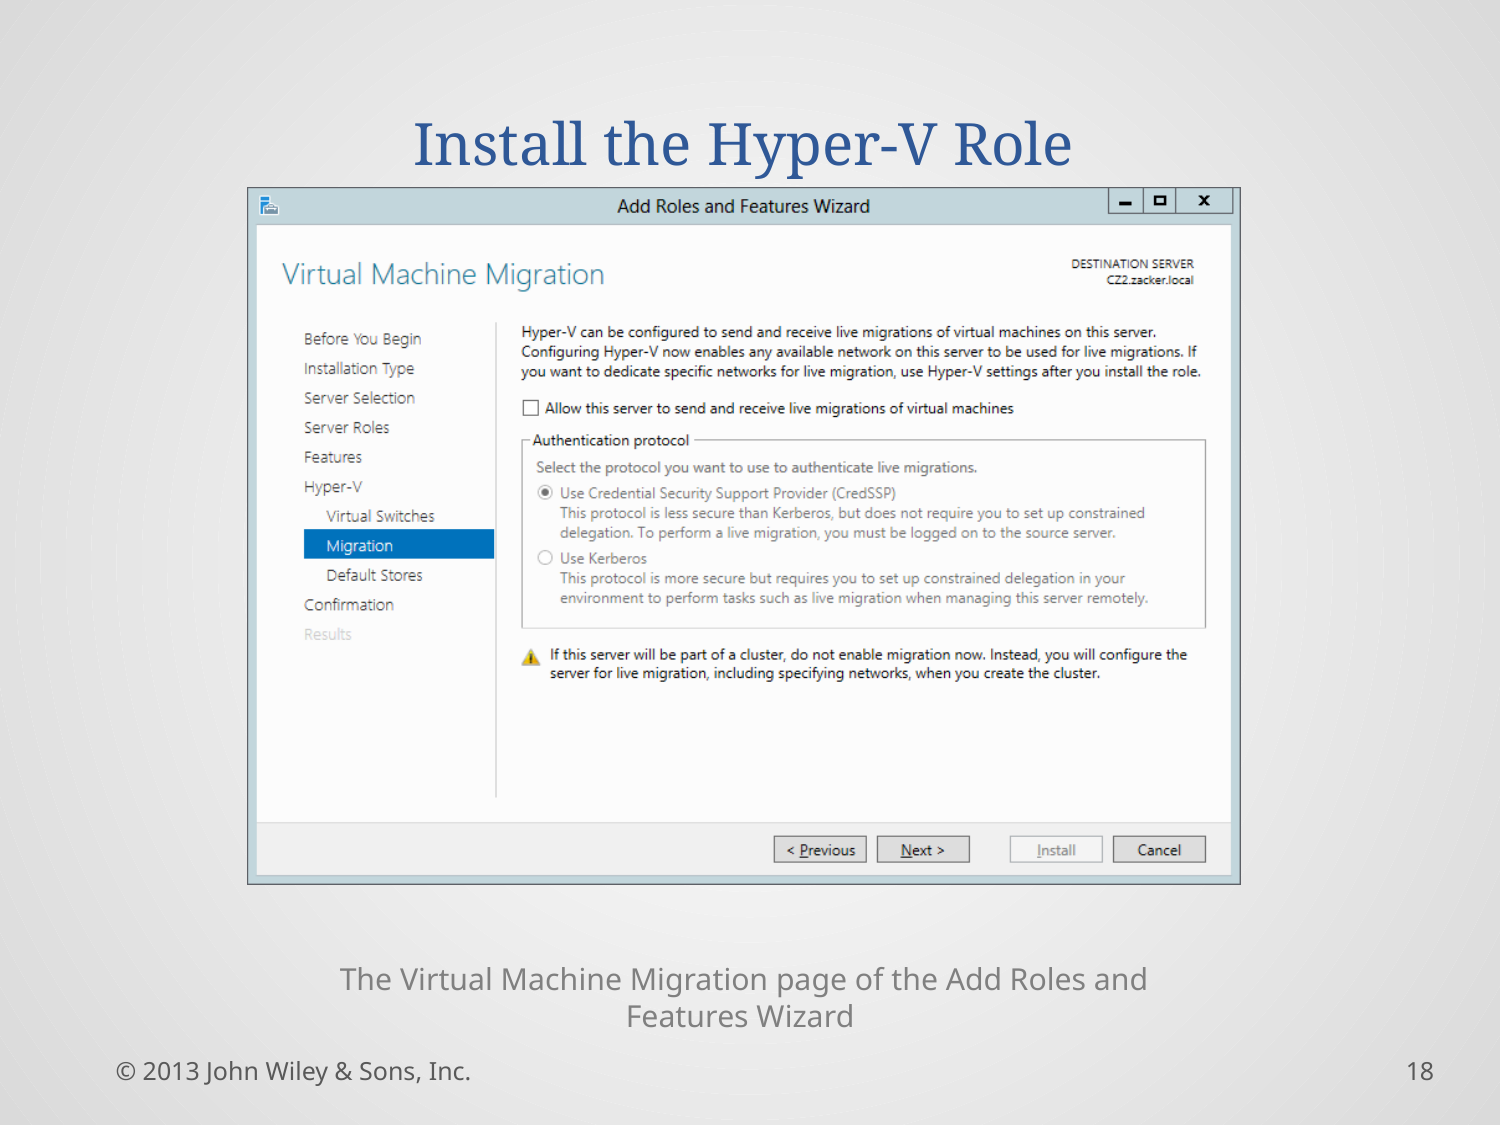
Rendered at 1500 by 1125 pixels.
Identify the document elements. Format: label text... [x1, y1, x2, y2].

slide_number 18 [1401, 1042, 1494, 1103]
list The Virtual Machine Migration page of the Add Roles and Features Wizard [275, 953, 1213, 1041]
title Install the Hyper-V Role [275, 37, 1213, 185]
footer © 2013 John Wiley & Sons, Inc. [108, 1042, 576, 1103]
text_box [247, 187, 1241, 933]
